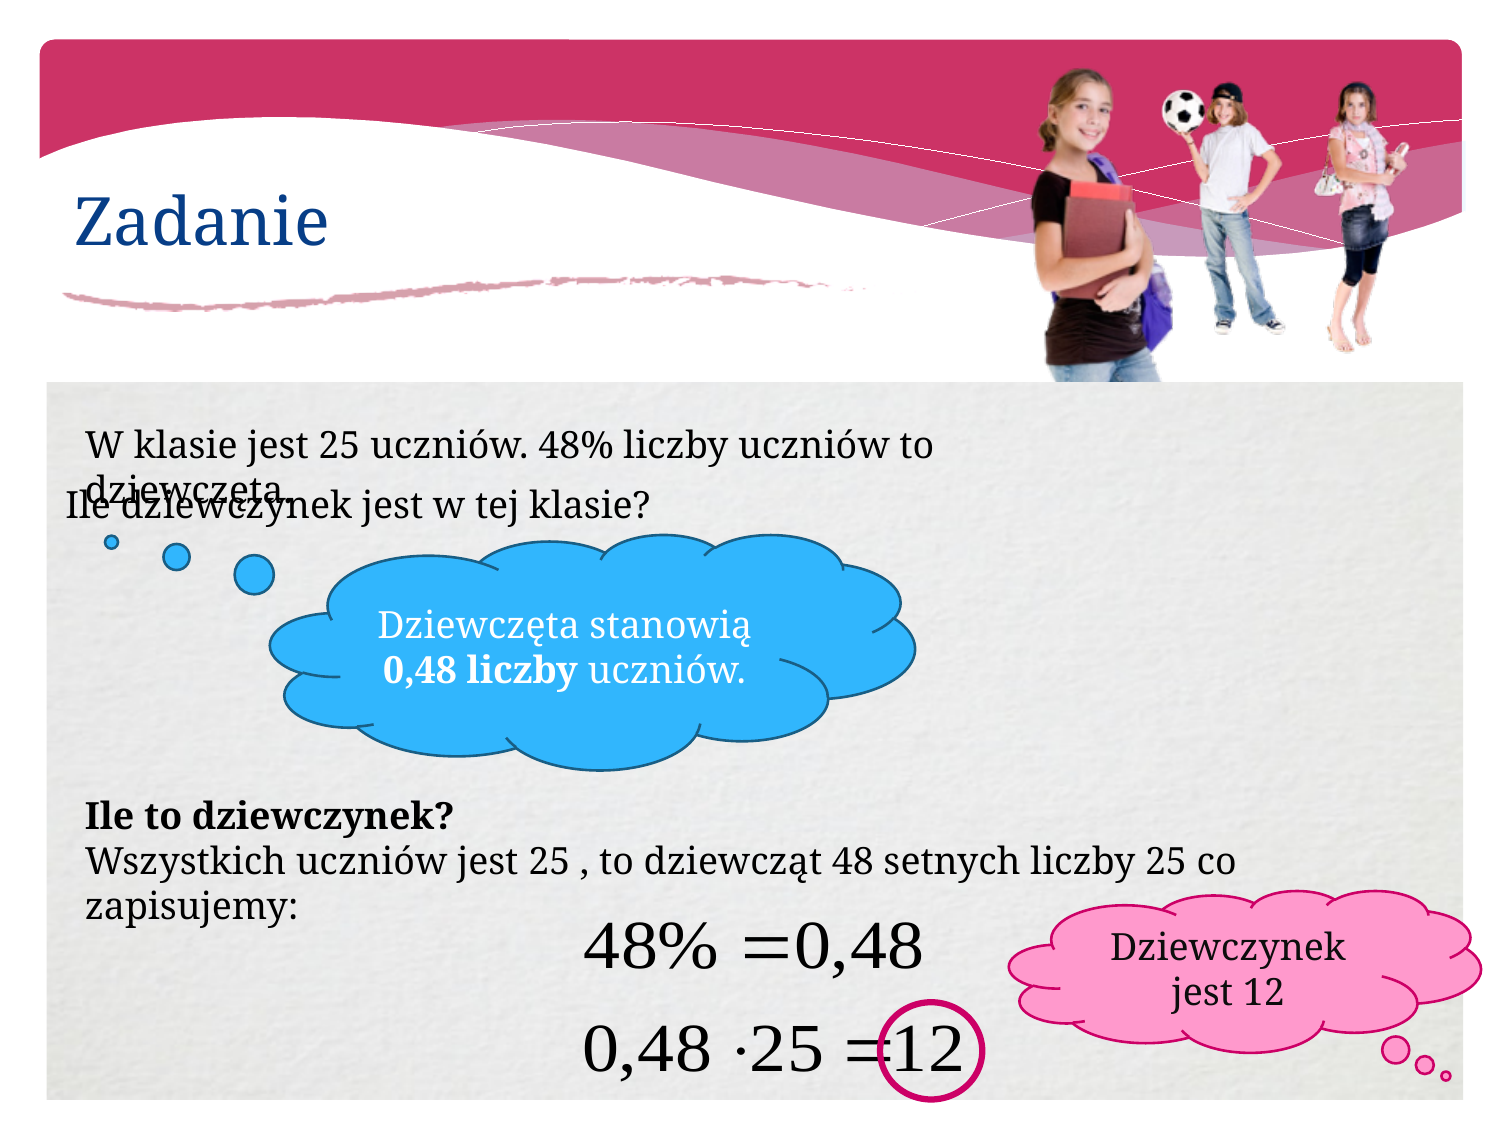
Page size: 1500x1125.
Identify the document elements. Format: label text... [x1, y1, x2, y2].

text_box Dziewczynek jest 12 [1470, 949, 1483, 990]
picture [46, 28, 1464, 1125]
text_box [572, 904, 979, 1100]
picture [55, 274, 980, 313]
text_box Zadanie [59, 171, 818, 272]
